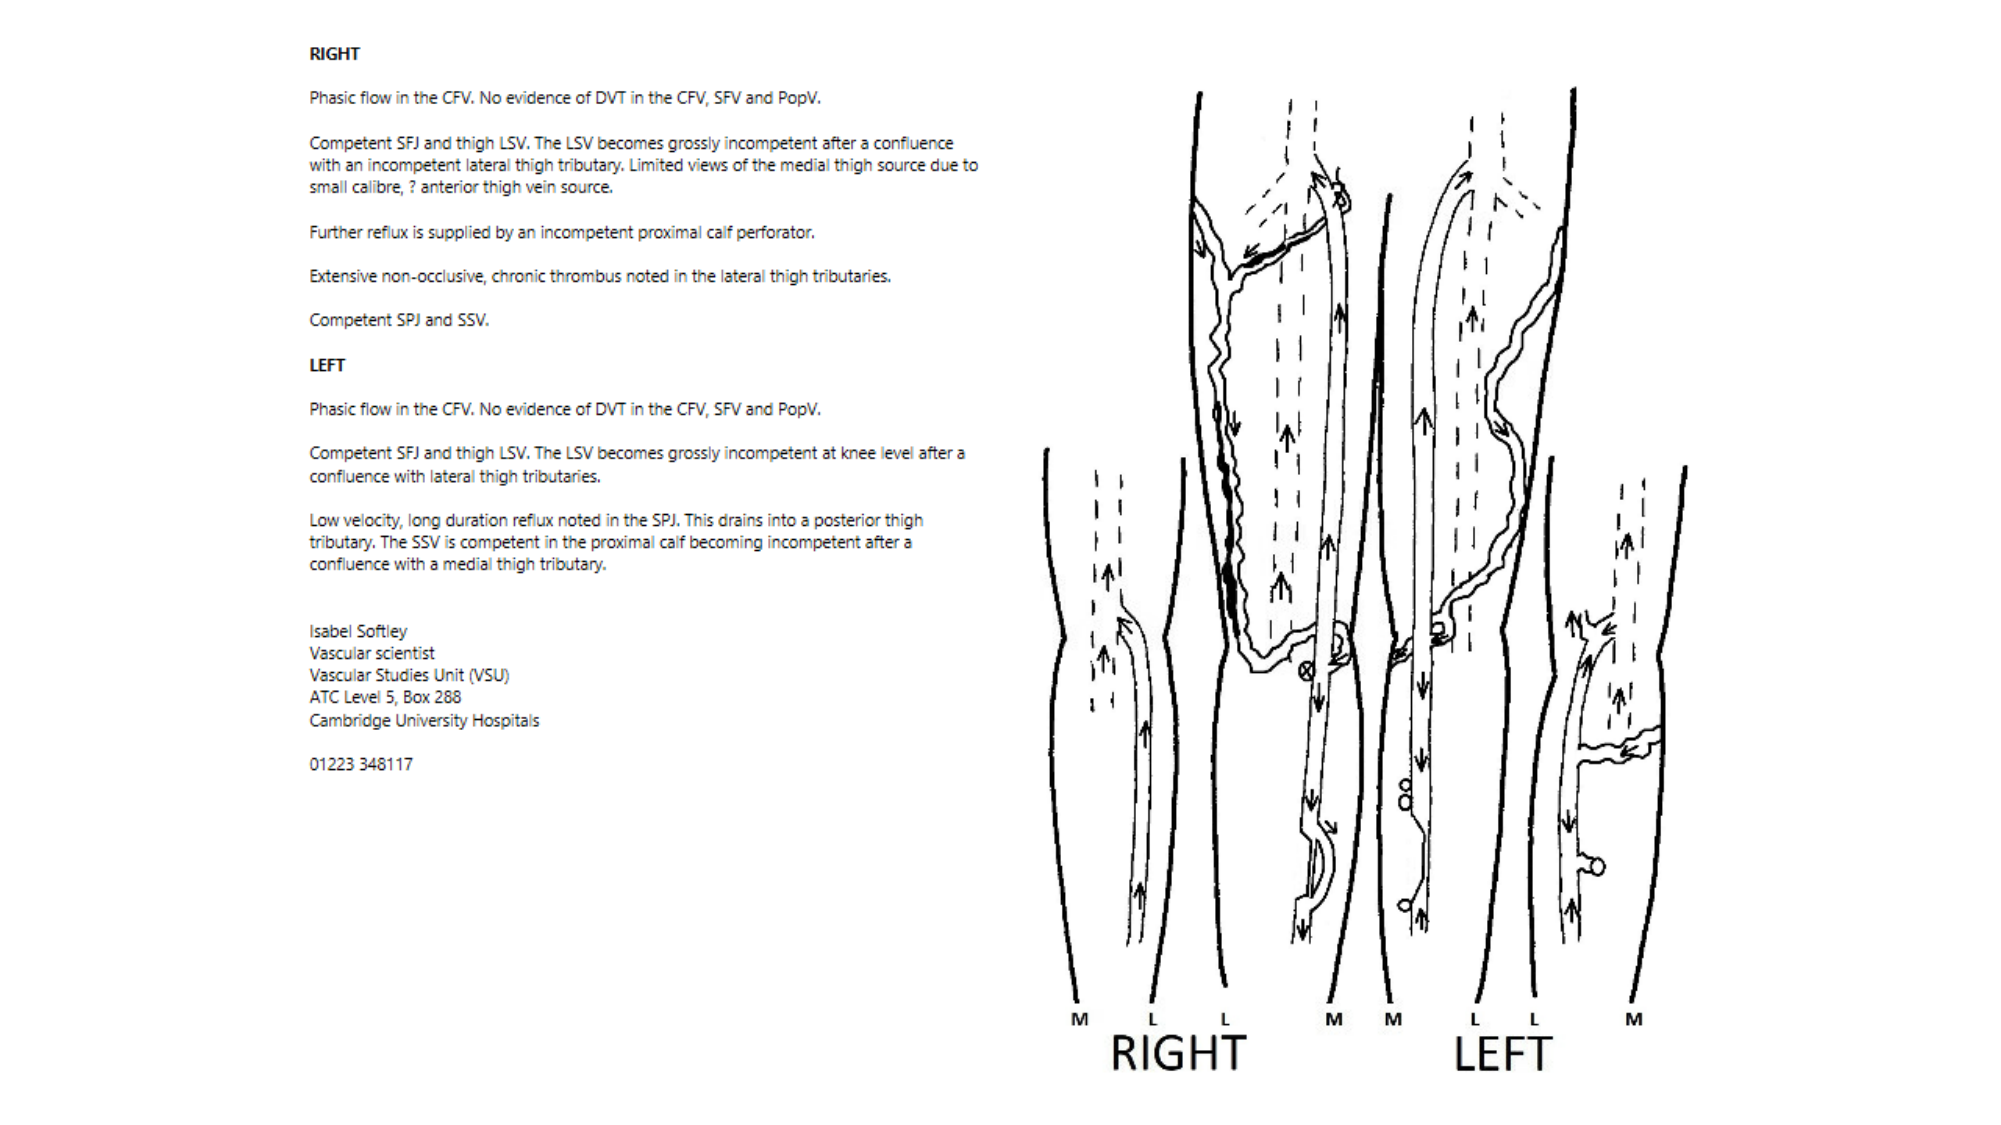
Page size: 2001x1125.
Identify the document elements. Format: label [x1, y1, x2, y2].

picture [303, 43, 1697, 1082]
